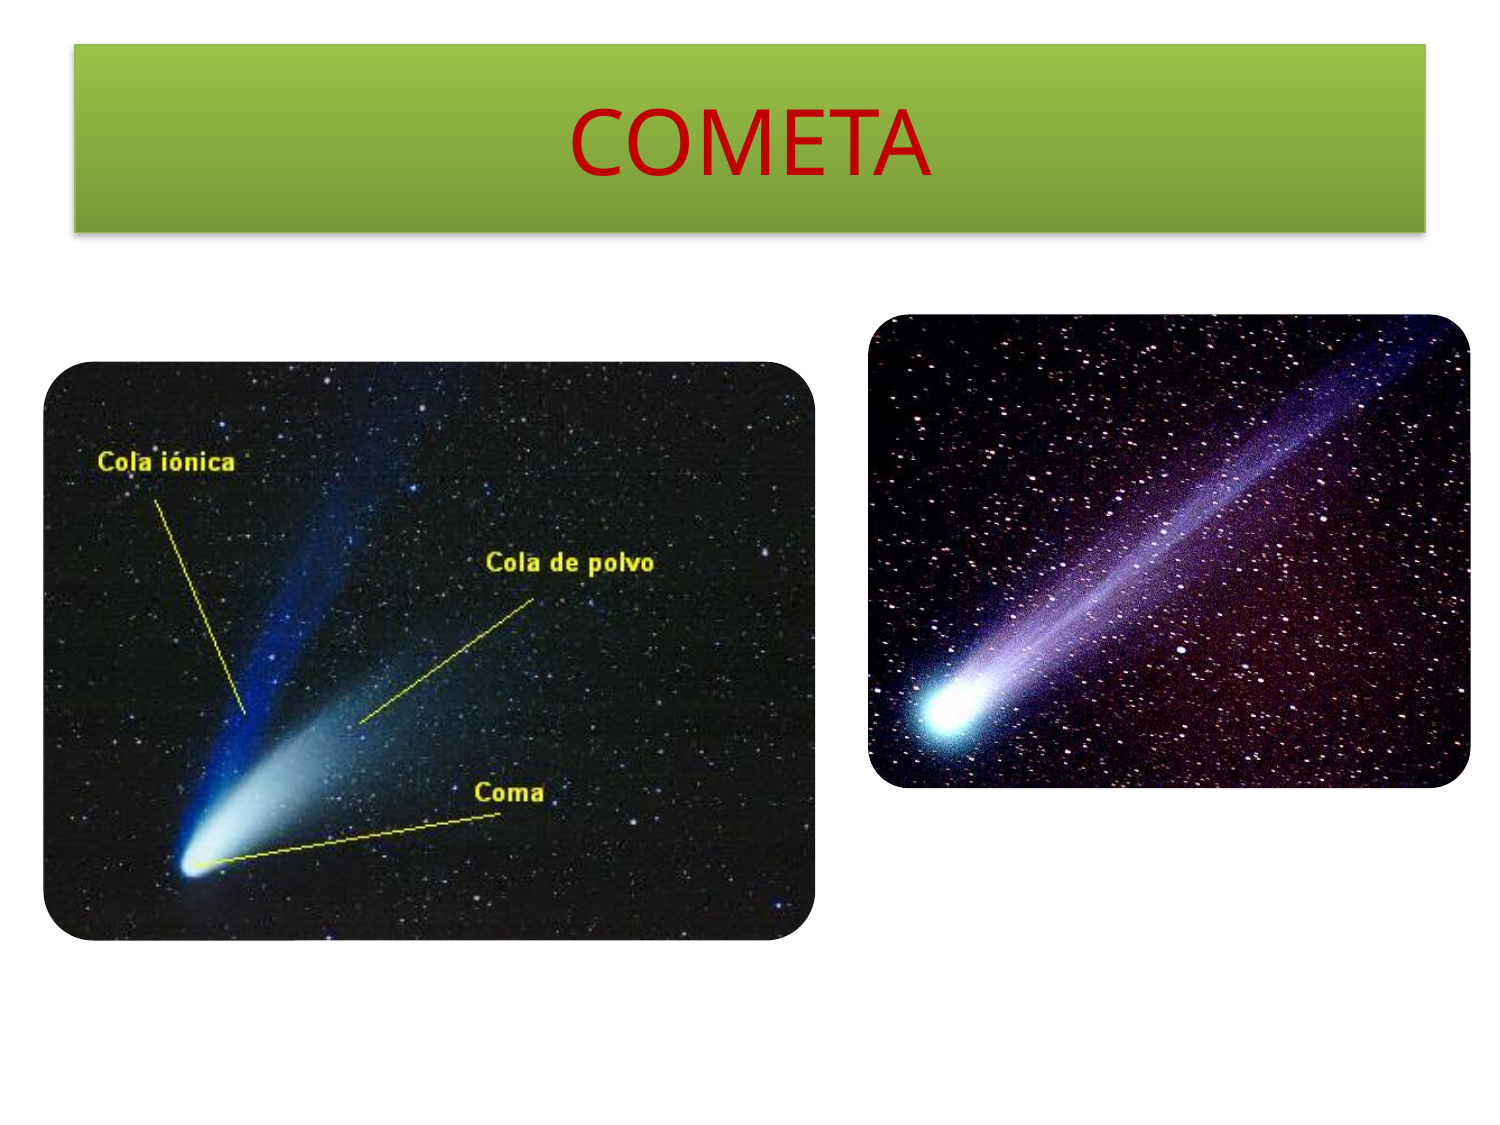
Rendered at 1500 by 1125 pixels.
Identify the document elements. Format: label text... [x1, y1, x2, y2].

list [867, 314, 1471, 789]
title COMETA [74, 44, 1426, 233]
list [43, 361, 816, 941]
